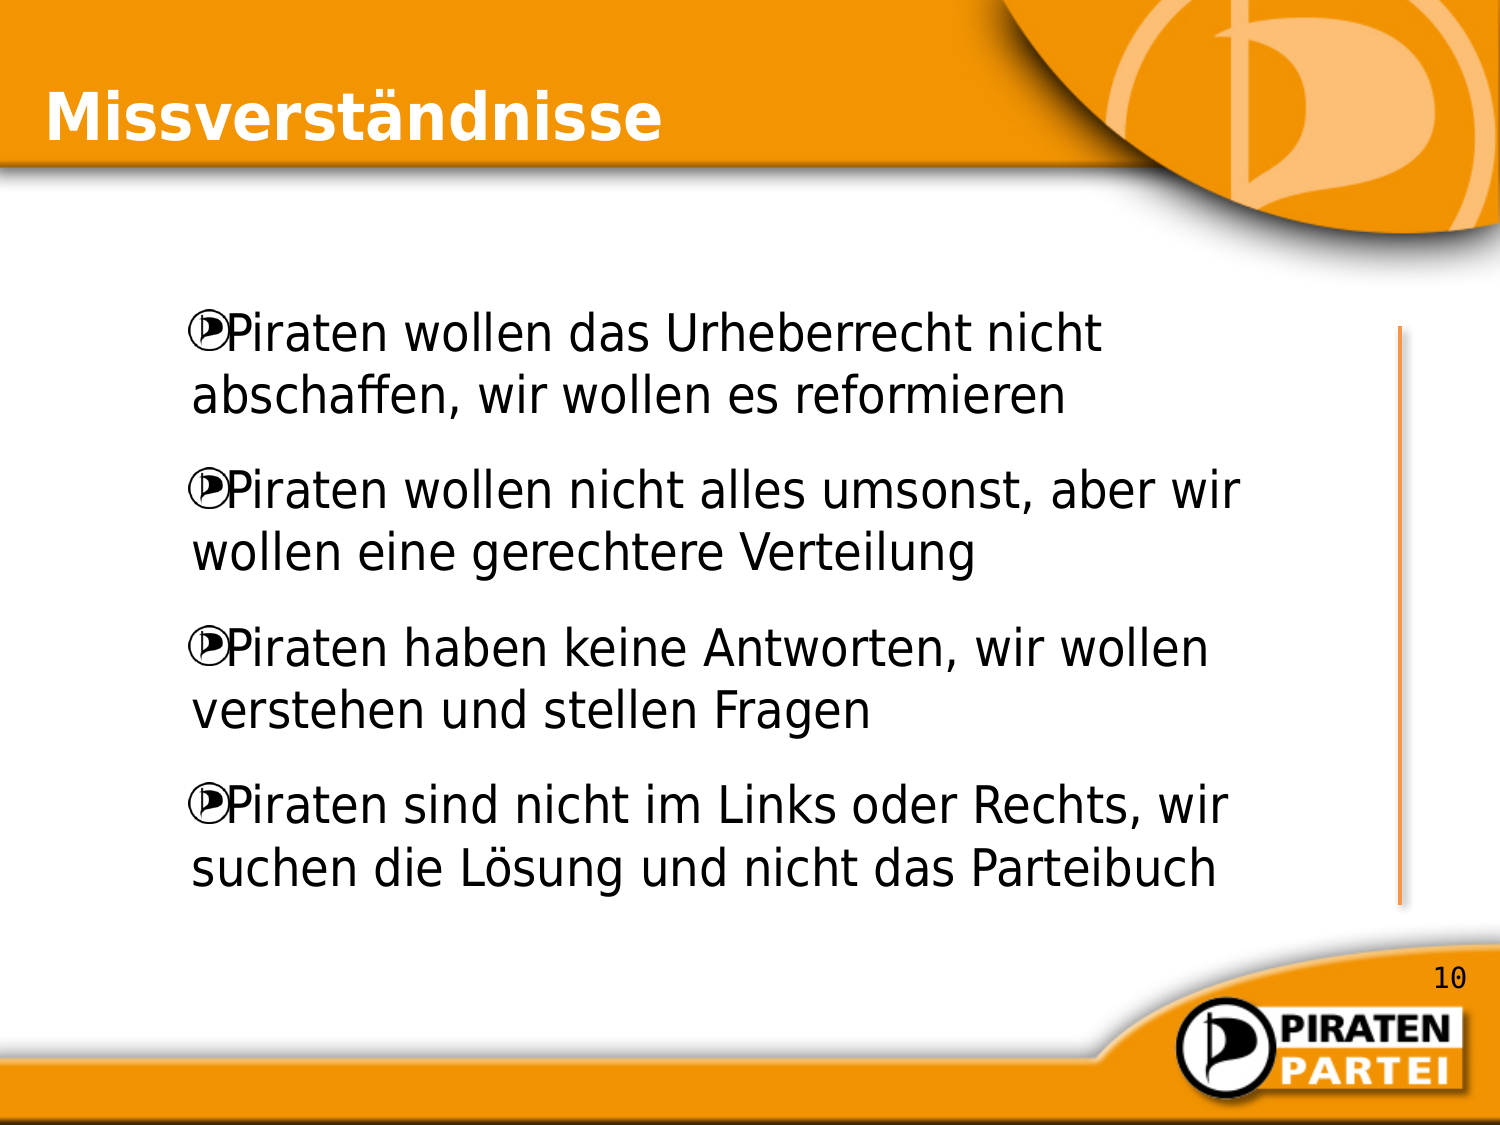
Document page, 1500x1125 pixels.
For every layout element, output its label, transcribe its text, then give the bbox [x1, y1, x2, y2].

picture [0, 0, 1500, 1125]
title Missverständnisse [29, 66, 1377, 161]
slide_number 10 [1387, 952, 1483, 1001]
list Piraten wollen das Urheberrecht nicht abschaffen, wir wollen es reformieren Piraten wollen nicht alles umsonst, aber wir wollen eine gerechtere Verteilung Piraten haben keine Antworten, wir wollen verstehen und stellen Fragen Piraten sind nicht im Links oder Rechts, wir suchen die Lösung und nicht das Parteibuch [88, 196, 1400, 1005]
